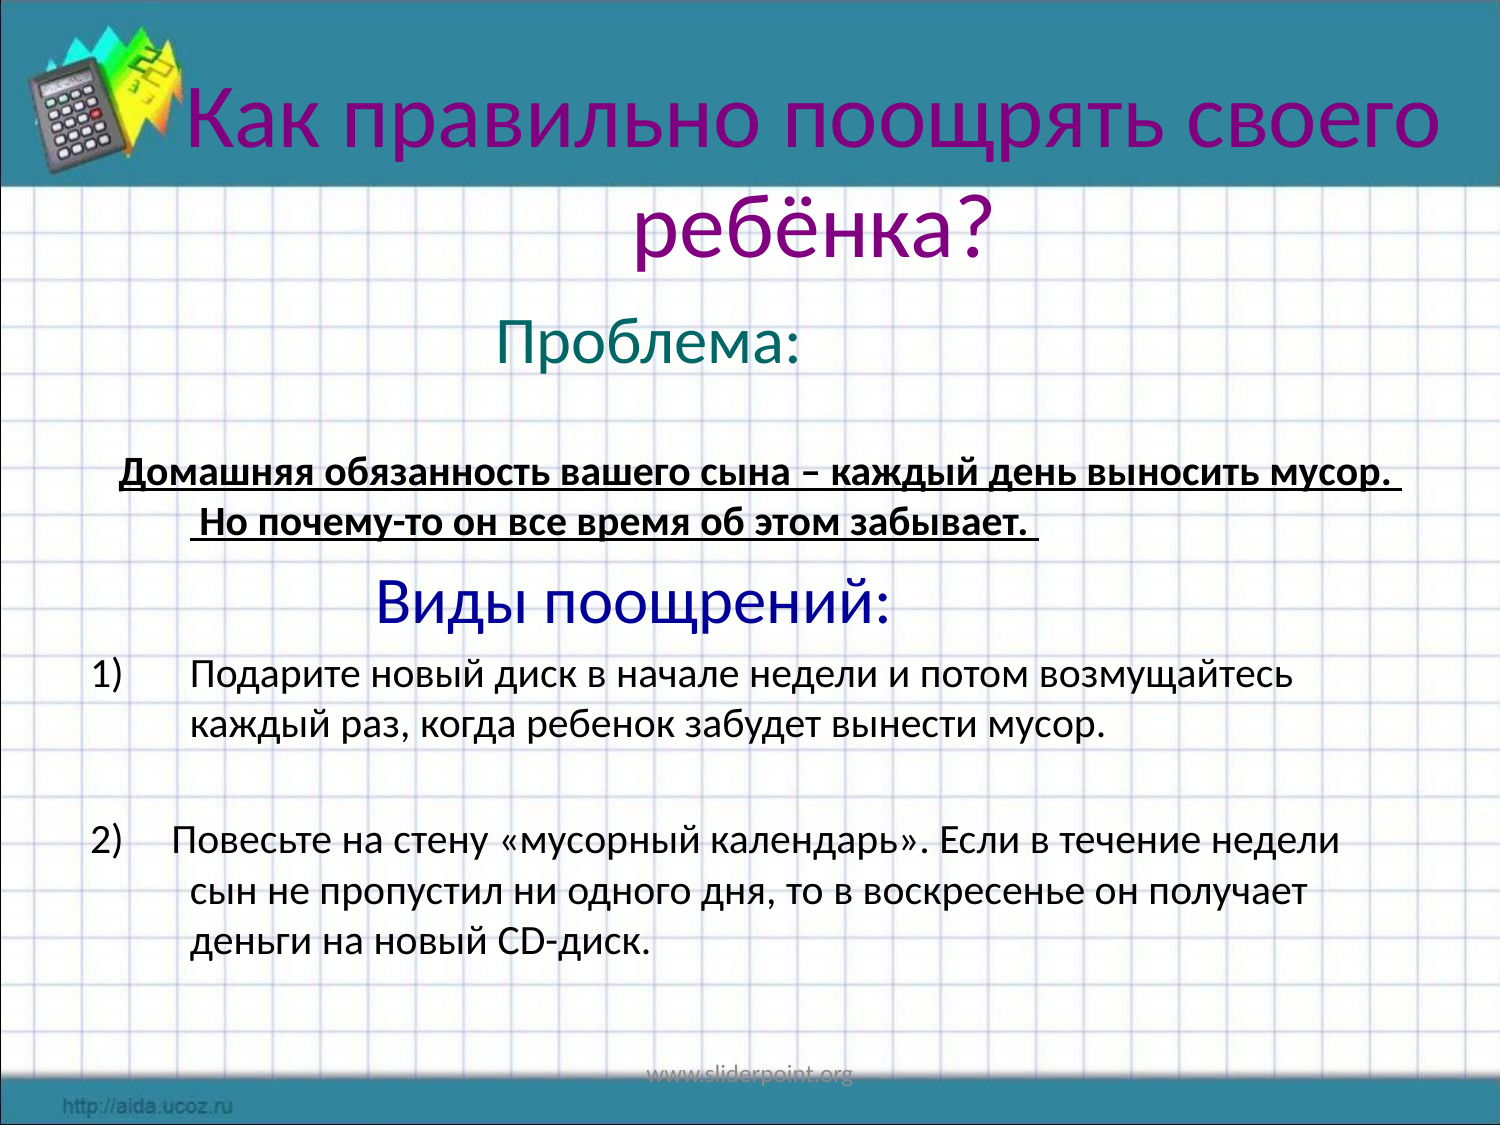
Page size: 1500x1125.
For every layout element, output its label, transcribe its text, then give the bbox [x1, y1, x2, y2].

footer www.sliderpoint.org [512, 1042, 988, 1103]
picture [0, 0, 1500, 1125]
title Как правильно поощрять своего ребёнка? [156, 44, 1473, 288]
list Проблема: Домашняя обязанность вашего сына – каждый день выносить мусор. Но почему-то он все время об этом забывает. Виды поощрений: Подарите новый диск в начале недели и потом возмущайтесь каждый раз, когда ребенок забудет вынести мусор. 2) Повесьте на стену «мусорный календарь». Если в течение недели сын не пропустил ни одного дня, то в воскресенье он получает деньги на новый CD-диск. [74, 289, 1426, 1006]
